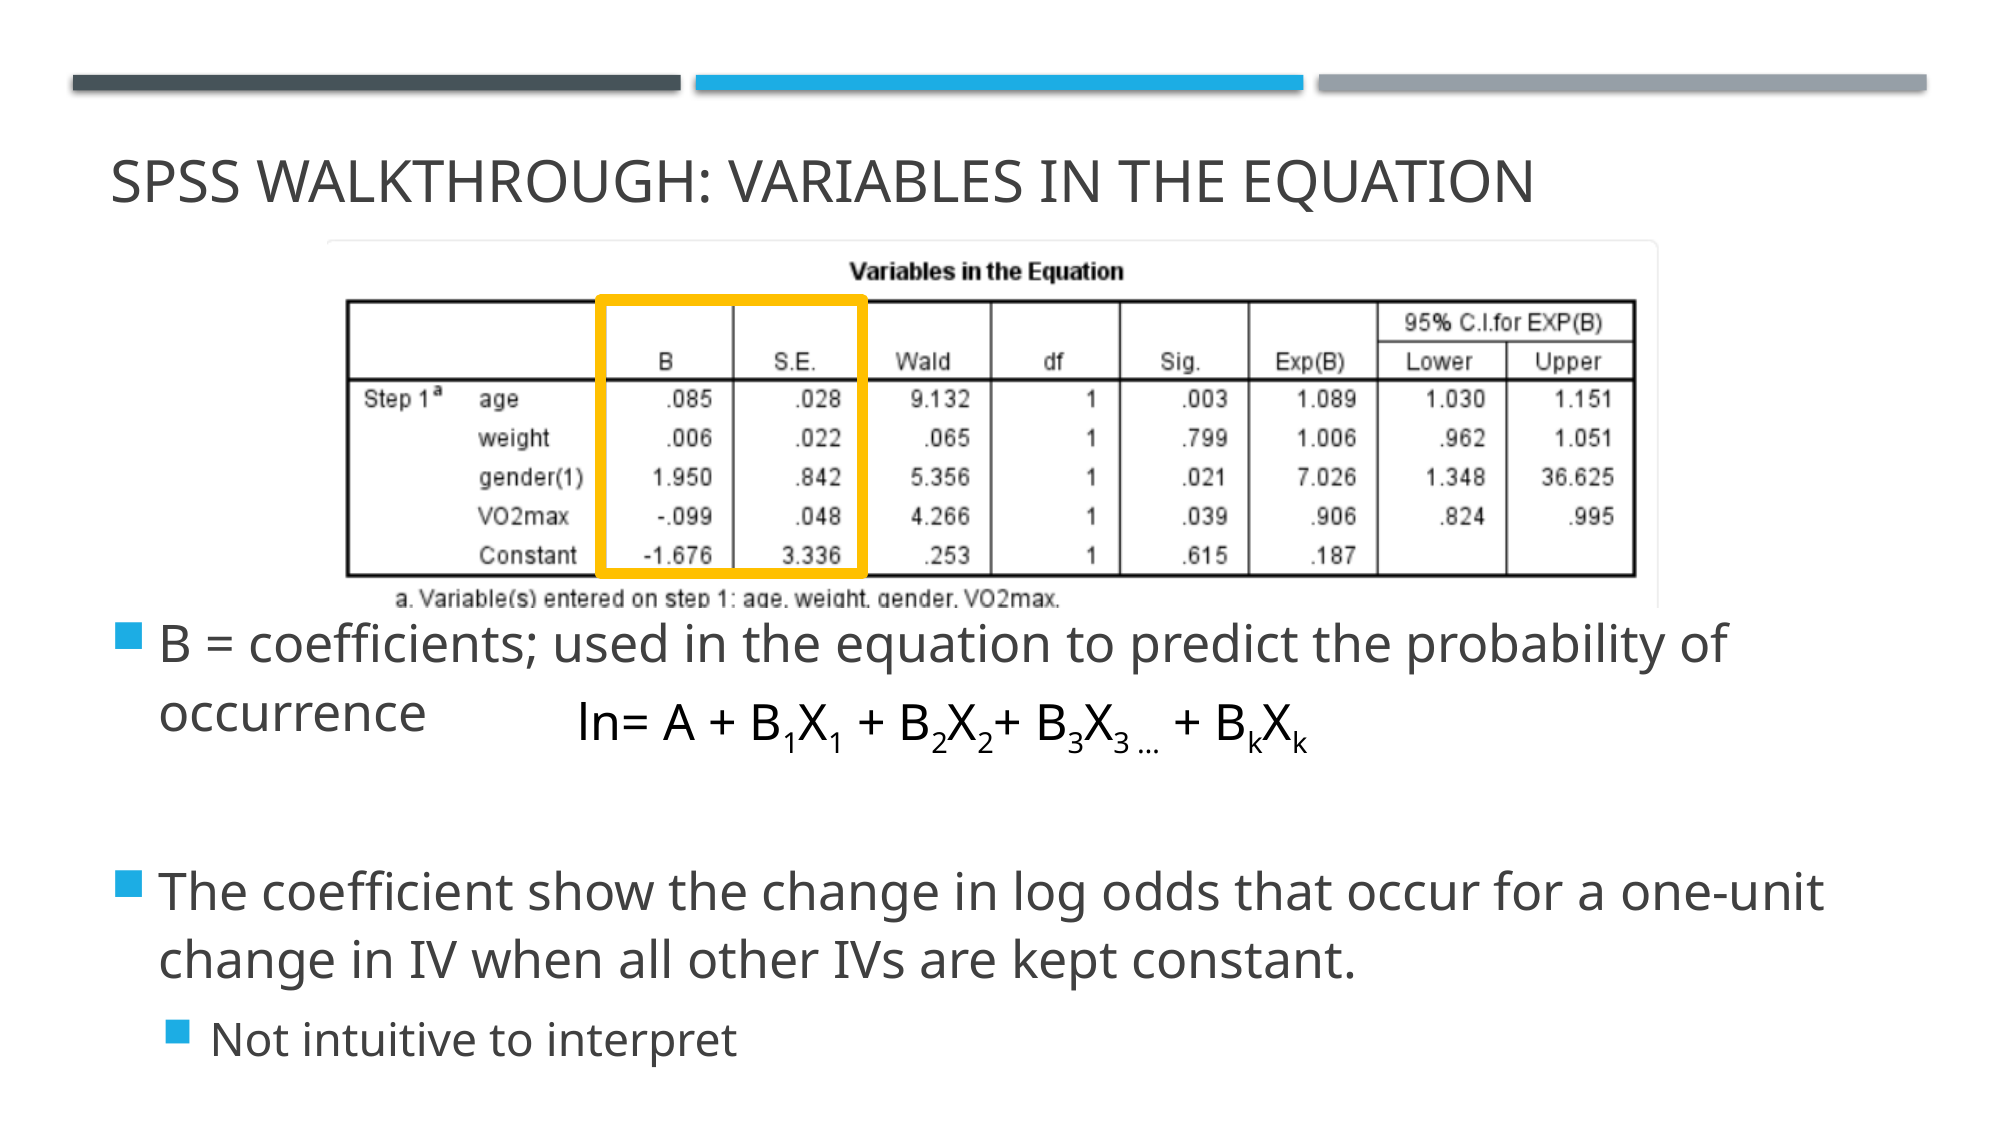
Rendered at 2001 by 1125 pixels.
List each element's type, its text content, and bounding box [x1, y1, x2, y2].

picture [326, 232, 1674, 609]
title SPSS WALKTHROUGH: Variables in the equation [95, 115, 1905, 222]
list B = coefficients; used in the equation to predict the probability of occurrence The coefficient show the change in log odds that occur for a one-unit change in IV when all other IVs are kept constant. Not intuitive to interpret [95, 513, 1940, 1073]
